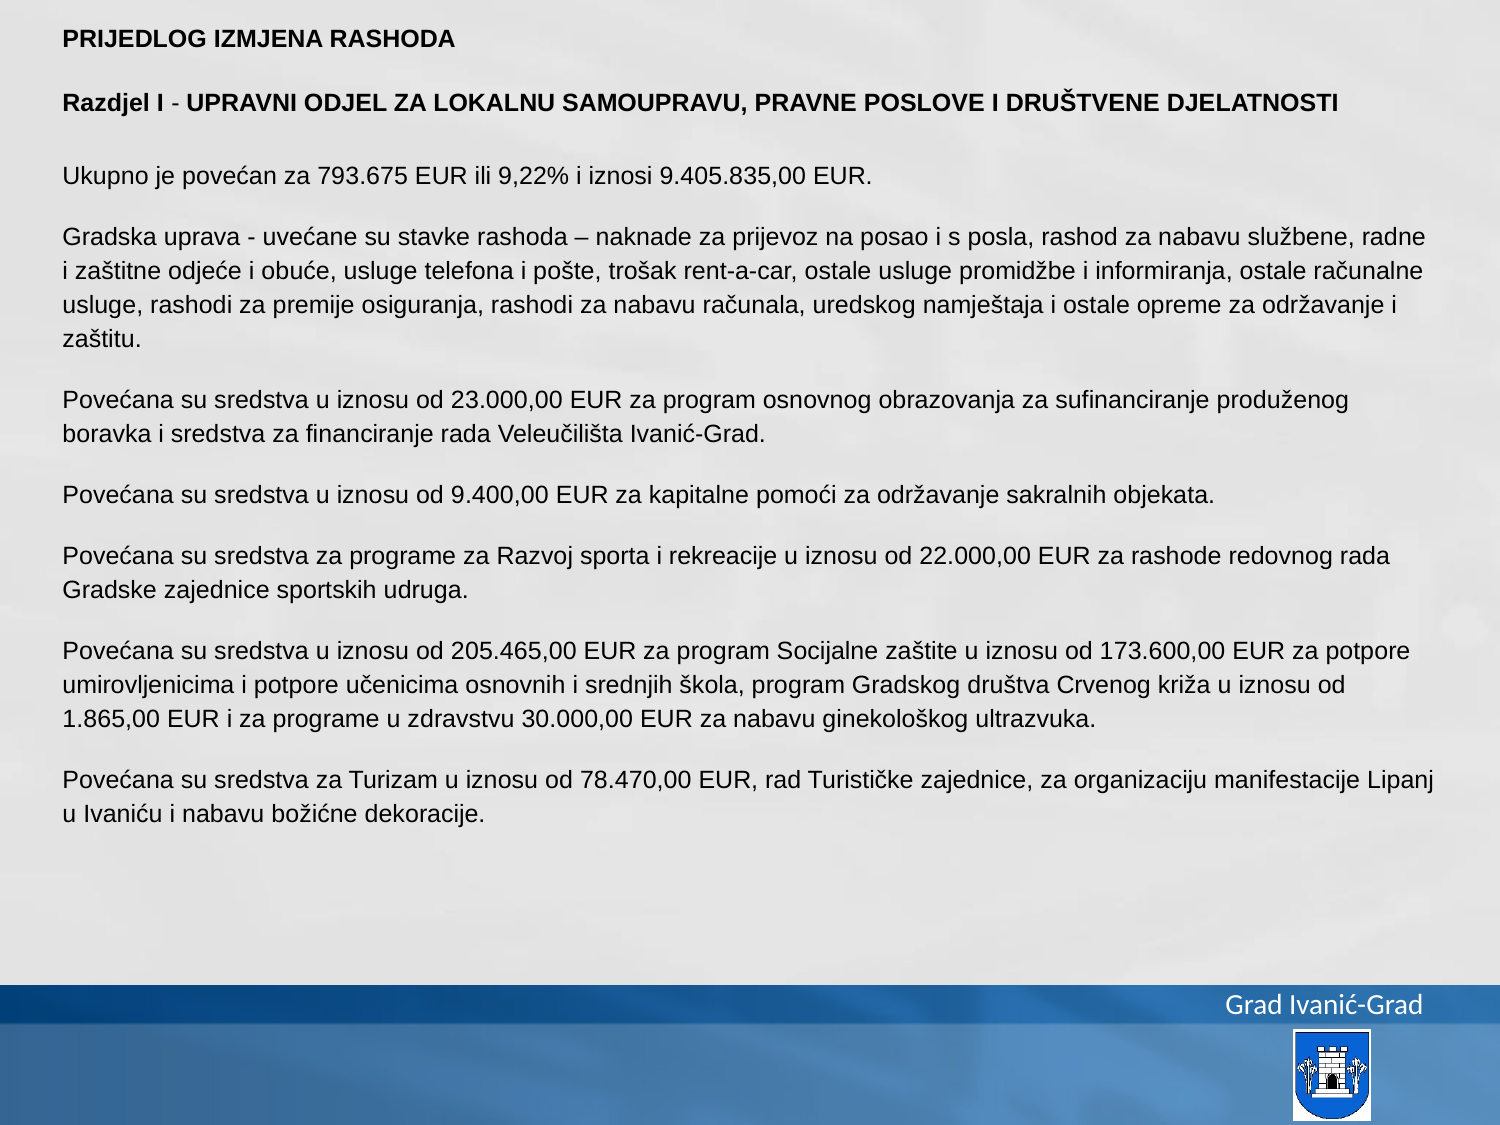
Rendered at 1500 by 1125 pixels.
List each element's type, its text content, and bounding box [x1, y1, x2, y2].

picture [0, 0, 1500, 1125]
list PRIJEDLOG IZMJENA RASHODA Razdjel I - UPRAVNI ODJEL ZA LOKALNU SAMOUPRAVU, PRAVNE POSLOVE I DRUŠTVENE DJELATNOSTI Ukupno je povećan za 793.675 EUR ili 9,22% i iznosi 9.405.835,00 EUR. Gradska uprava - uvećane su stavke rashoda – naknade za prijevoz na posao i s posla, rashod za nabavu službene, radne i zaštitne odjeće i obuće, usluge telefona i pošte, trošak rent-a-car, ostale usluge promidžbe i informiranja, ostale računalne usluge, rashodi za premije osiguranja, rashodi za nabavu računala, uredskog namještaja i ostale opreme za održavanje i zaštitu. Povećana su sredstva u iznosu od 23.000,00 EUR za program osnovnog obrazovanja za sufinanciranje produženog boravka i sredstva za financiranje rada Veleučilišta Ivanić-Grad. Povećana su sredstva u iznosu od 9.400,00 EUR za kapitalne pomoći za održavanje sakralnih objekata. Povećana su sredstva za programe za Razvoj sporta i rekreacije u iznosu od 22.000,00 EUR za rashode redovnog rada Gradske zajednice sportskih udruga. Povećana su sredstva u iznosu od 205.465,00 EUR za program Socijalne zaštite u iznosu od 173.600,00 EUR za potpore umirovljenicima i potpore učenicima osnovnih i srednjih škola, program Gradskog društva Crvenog križa u iznosu od 1.865,00 EUR i za programe u zdravstvu 30.000,00 EUR za nabavu ginekološkog ultrazvuka. Povećana su sredstva za Turizam u iznosu od 78.470,00 EUR, rad Turističke zajednice, za organizaciju manifestacije Lipanj u Ivaniću i nabavu božićne dekoracije. [62, 26, 1438, 839]
text_box Grad Ivanić-Grad [1210, 977, 1500, 1028]
